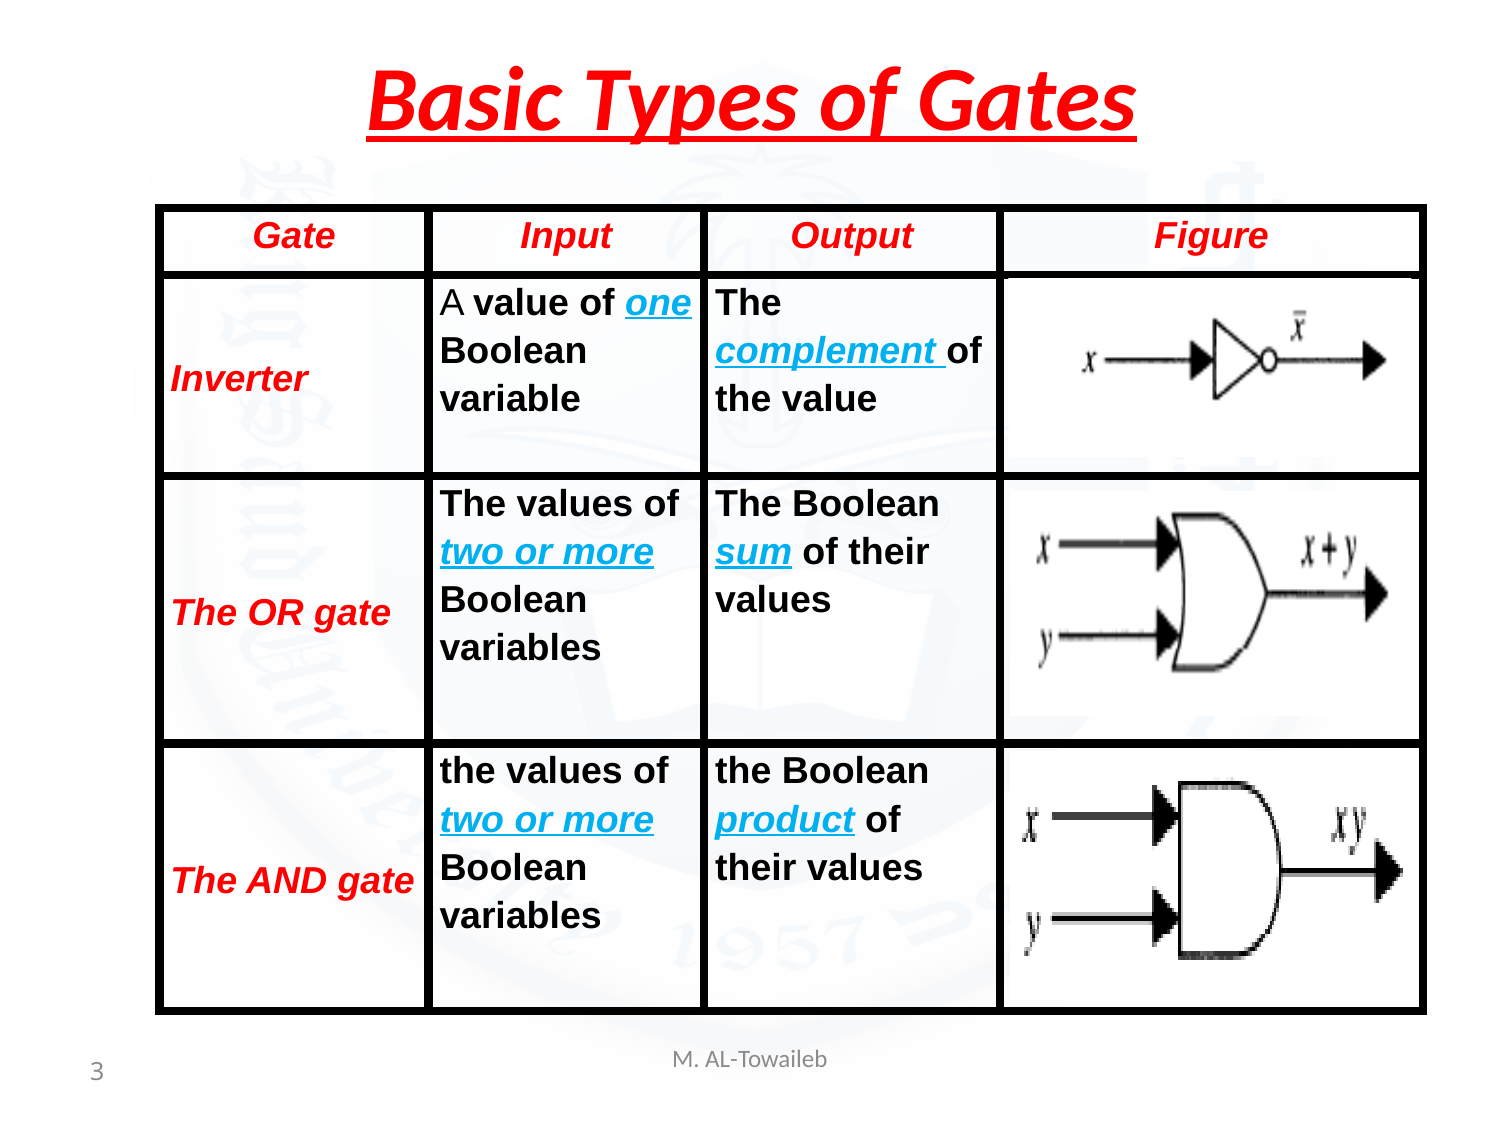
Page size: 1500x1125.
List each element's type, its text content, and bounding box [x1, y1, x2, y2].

table_header Figure [1004, 212, 1419, 271]
slide_number 3 [75, 1042, 425, 1103]
table_header Input [433, 212, 700, 271]
table_cell the values of two or more Boolean variables [433, 748, 700, 1007]
table_cell The values of two or more Boolean variables [433, 480, 700, 739]
footer M. AL-Towaileb [512, 1042, 988, 1103]
picture [1009, 491, 1407, 717]
table_cell The Boolean sum of their values [708, 480, 996, 739]
table_cell [1004, 279, 1419, 472]
table_cell The complement of the value [708, 279, 996, 472]
table_cell The AND gate [164, 748, 424, 1007]
table_header Output [708, 212, 996, 271]
table_cell [1004, 748, 1419, 1007]
table_cell A value of one Boolean variable [433, 279, 700, 472]
table_cell The OR gate [164, 480, 424, 739]
table_header Gate [164, 212, 424, 271]
picture [1009, 751, 1412, 1000]
picture [1008, 278, 1412, 457]
table_cell [1004, 480, 1419, 739]
table_cell the Boolean product of their values [708, 748, 996, 1007]
table_cell Inverter [164, 279, 424, 472]
title Basic Types of Gates [76, 0, 1427, 188]
